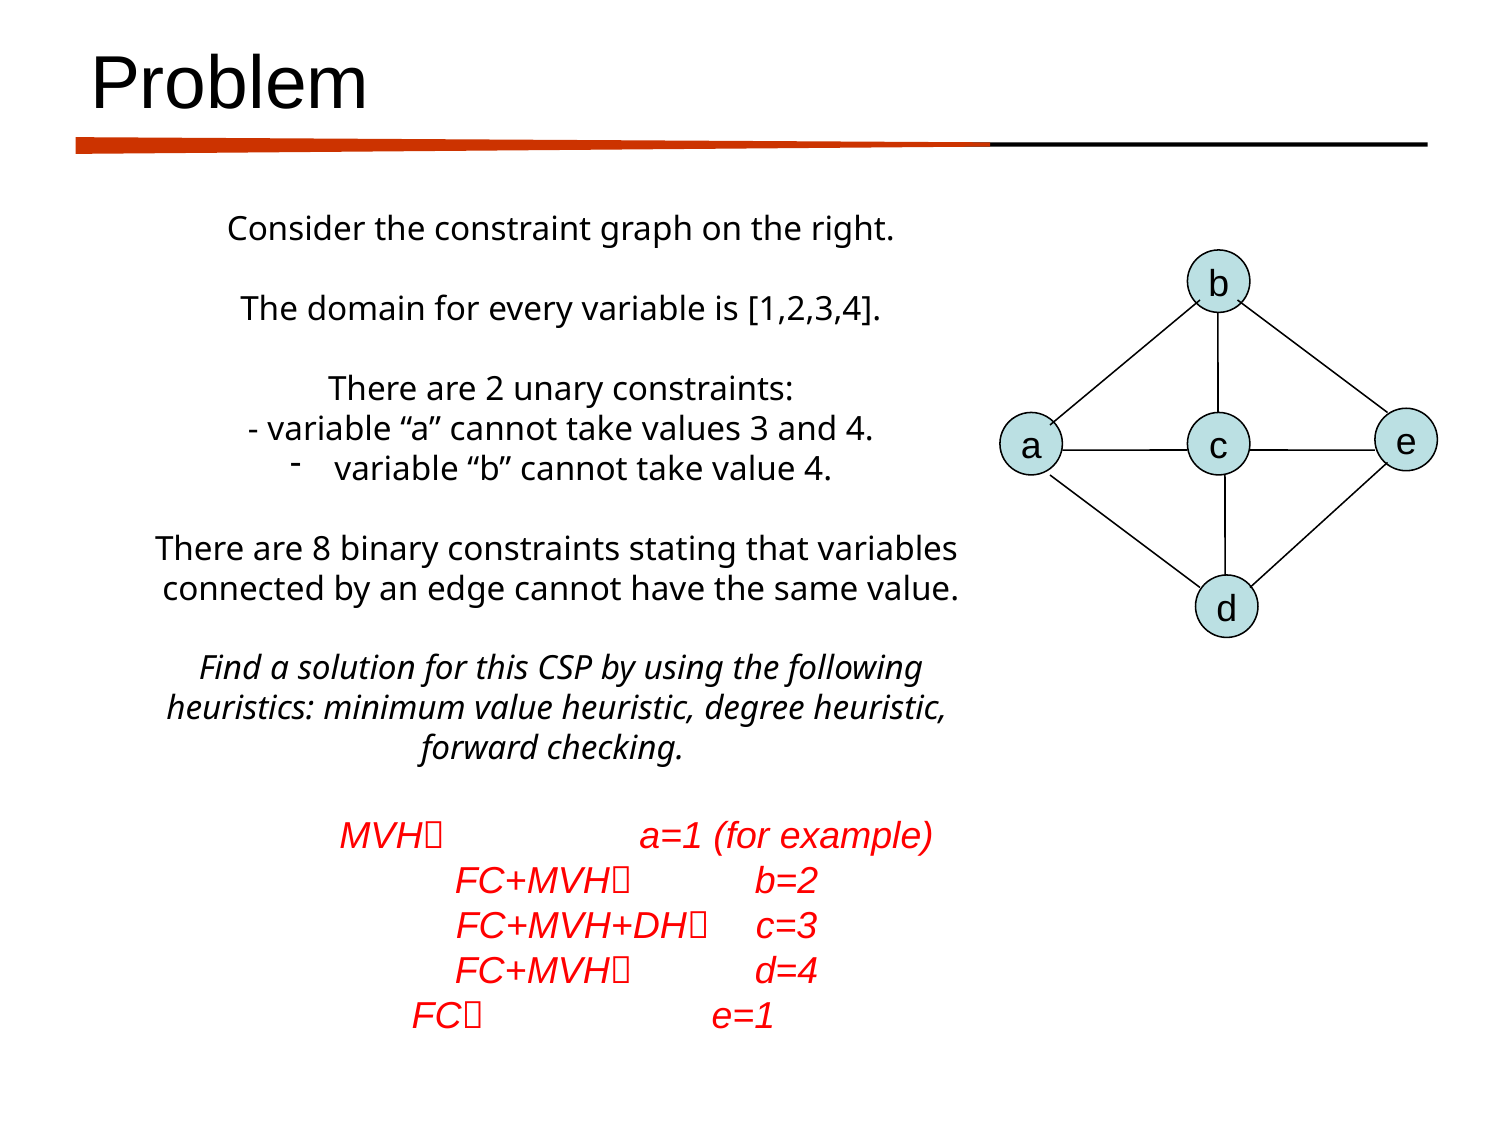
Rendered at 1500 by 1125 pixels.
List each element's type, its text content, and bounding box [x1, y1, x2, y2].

title Problem [74, 24, 1426, 133]
text_box d [1195, 574, 1258, 638]
text_box Consider the constraint graph on the right. The domain for every variable is [1,2,3,4]. There are 2 unary constraints: - variable “a” cannot take values 3 and 4. variable “b” cannot take value 4. There are 8 binary constraints stating that variables connected by an edge cannot have the same value. Find a solution for this CSP by using the following heuristics: minimum value heuristic, degree heuristic, forward checking. MVH a=1 (for example) FC+MVH b=2 FC+MVH+DH c=3 FC+MVH d=4 FC e=1 [140, 199, 984, 1089]
text_box c [1187, 412, 1250, 475]
text_box e [1374, 408, 1438, 471]
text_box a [999, 412, 1063, 475]
text_box b [1187, 249, 1250, 313]
